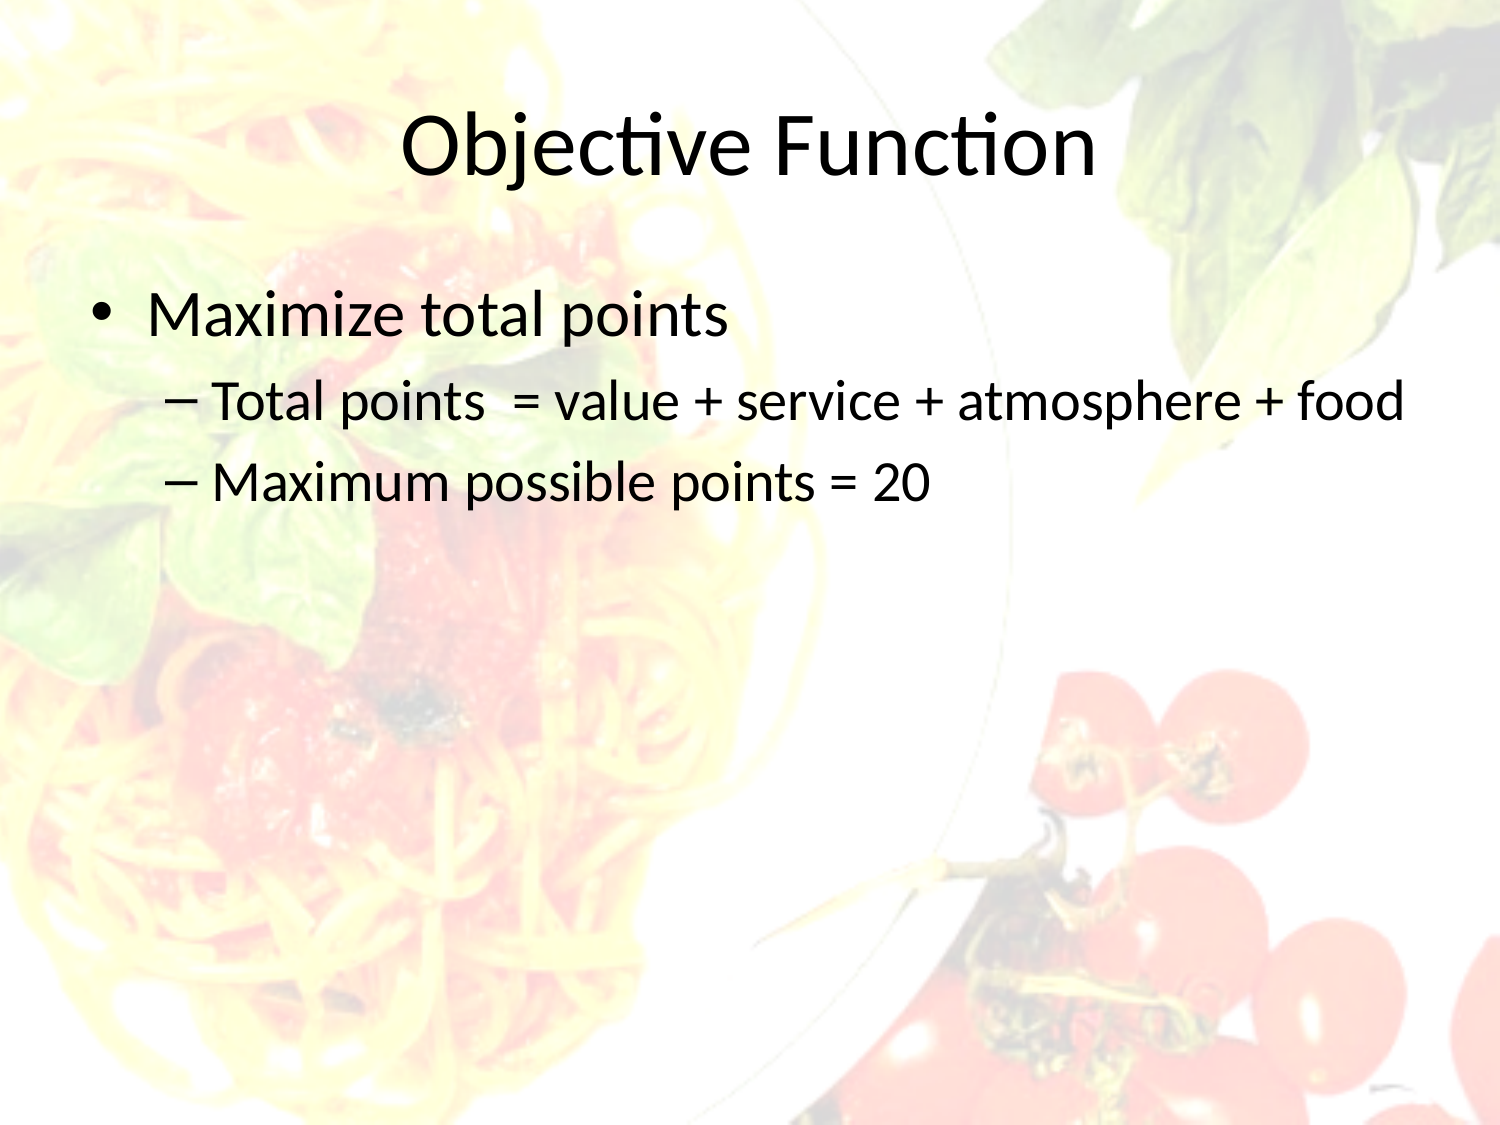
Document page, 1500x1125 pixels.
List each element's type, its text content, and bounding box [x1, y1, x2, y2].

list Maximize total points Total points = value + service + atmosphere + food Maximum possible points = 20 [75, 262, 1425, 1005]
title Objective Function [75, 45, 1425, 233]
